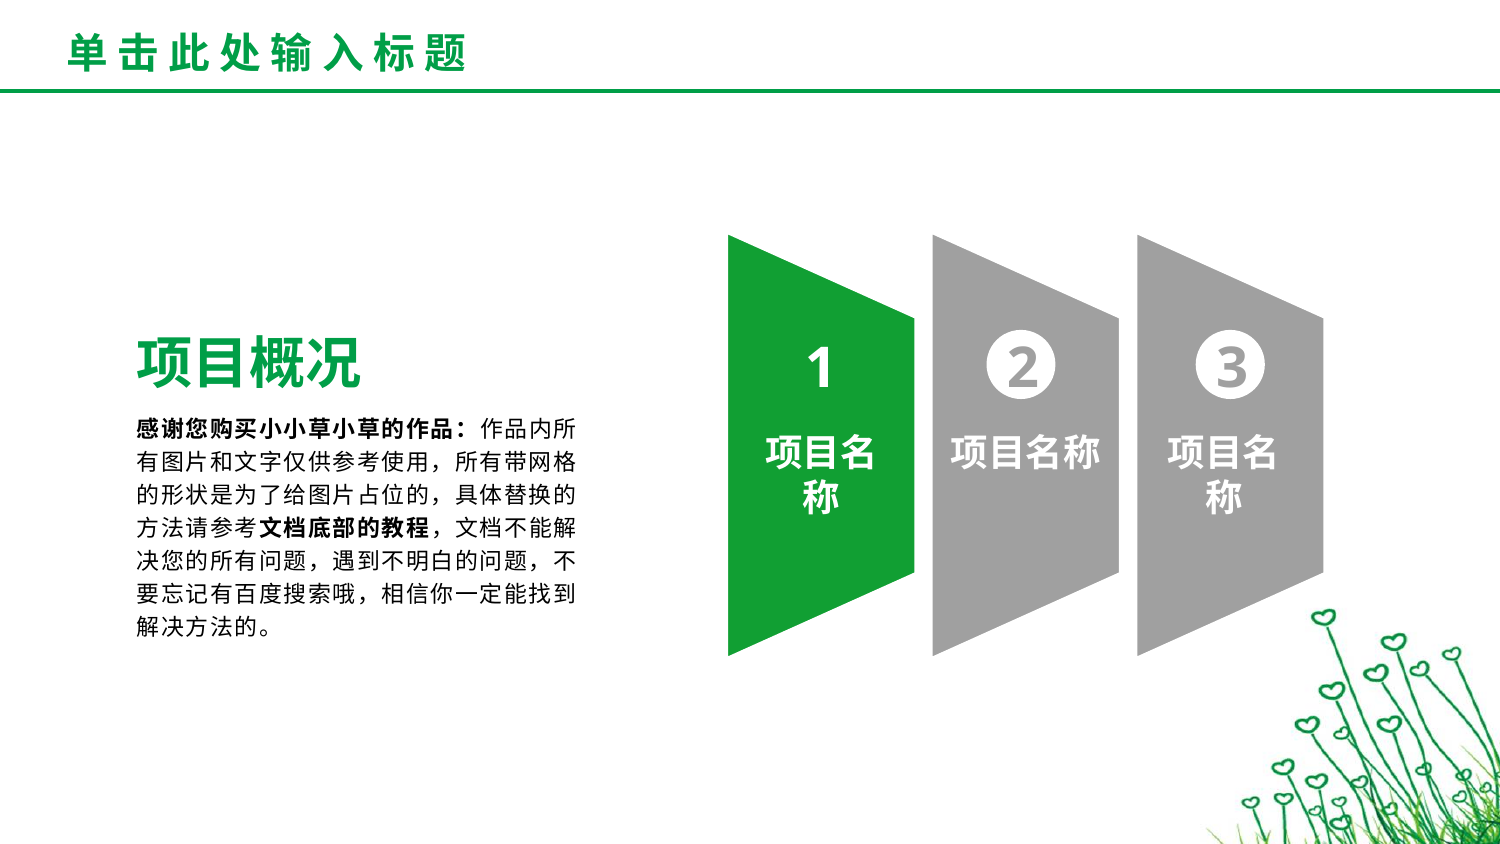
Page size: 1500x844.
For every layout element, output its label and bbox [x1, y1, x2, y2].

text_box [121, 319, 618, 618]
text_box [930, 230, 1122, 660]
text_box [1134, 230, 1326, 660]
picture [383, 307, 1500, 844]
text_box [725, 230, 917, 660]
